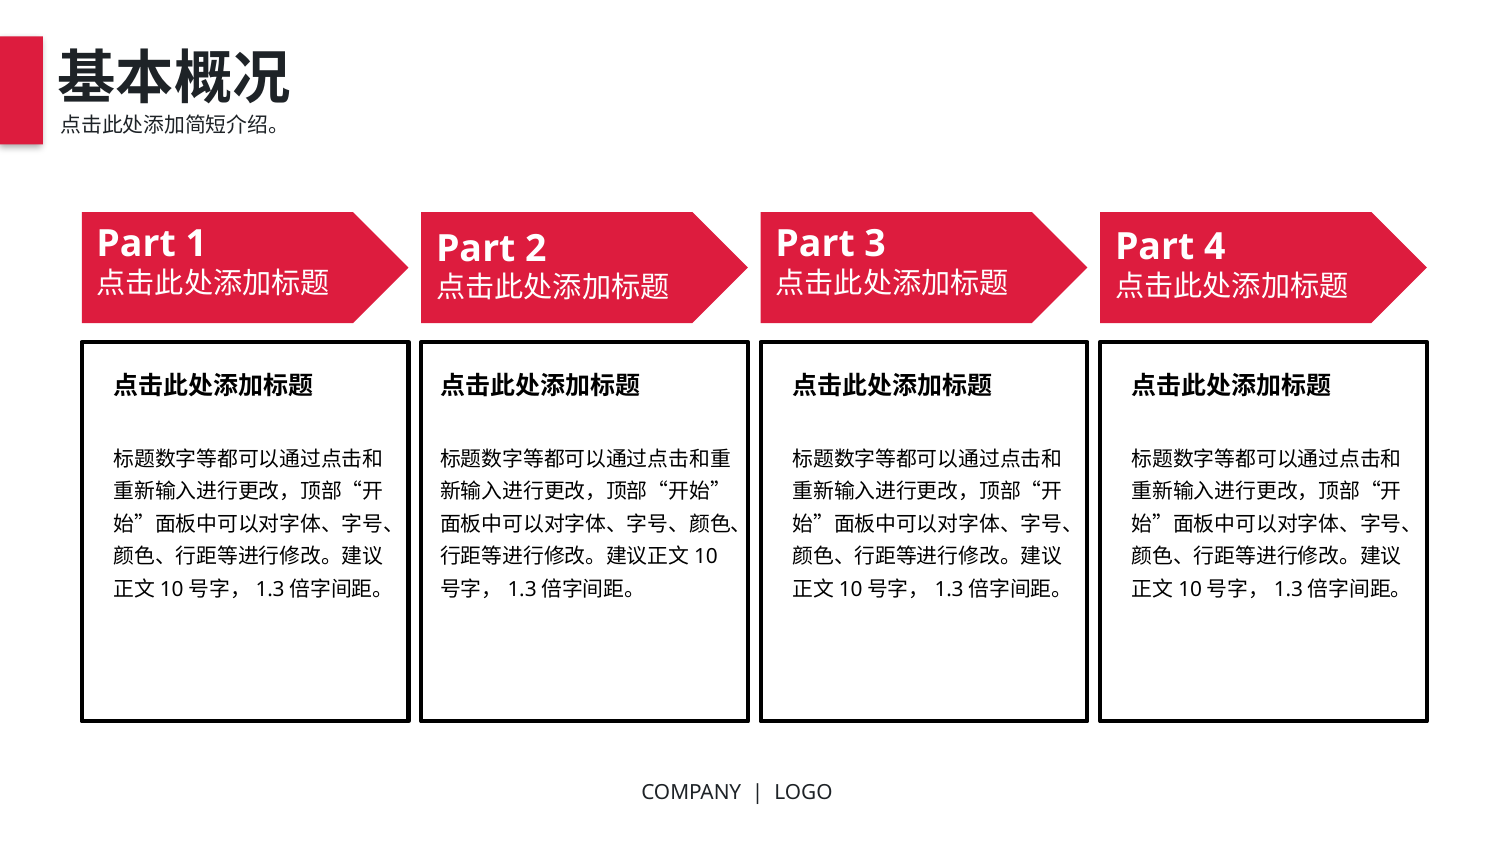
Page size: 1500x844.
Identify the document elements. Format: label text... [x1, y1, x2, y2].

text_box [419, 340, 750, 723]
text_box Part 3 点击此处添加标题 [760, 211, 1036, 307]
text_box 点击此处添加简短介绍。 [45, 104, 357, 144]
text_box [1098, 340, 1429, 723]
text_box 基本概况 [42, 26, 316, 118]
text_box [79, 209, 411, 326]
text_box [419, 209, 751, 326]
text_box [80, 340, 411, 723]
text_box Part 1 点击此处添加标题 [81, 211, 357, 307]
text_box [0, 36, 44, 145]
text_box Part 4 点击此处添加标题 [1100, 214, 1375, 310]
text_box [758, 209, 1090, 326]
text_box COMPANY | LOGO [626, 763, 874, 811]
text_box Part 2 点击此处添加标题 [421, 216, 696, 311]
text_box [759, 340, 1089, 723]
text_box [1098, 209, 1429, 326]
